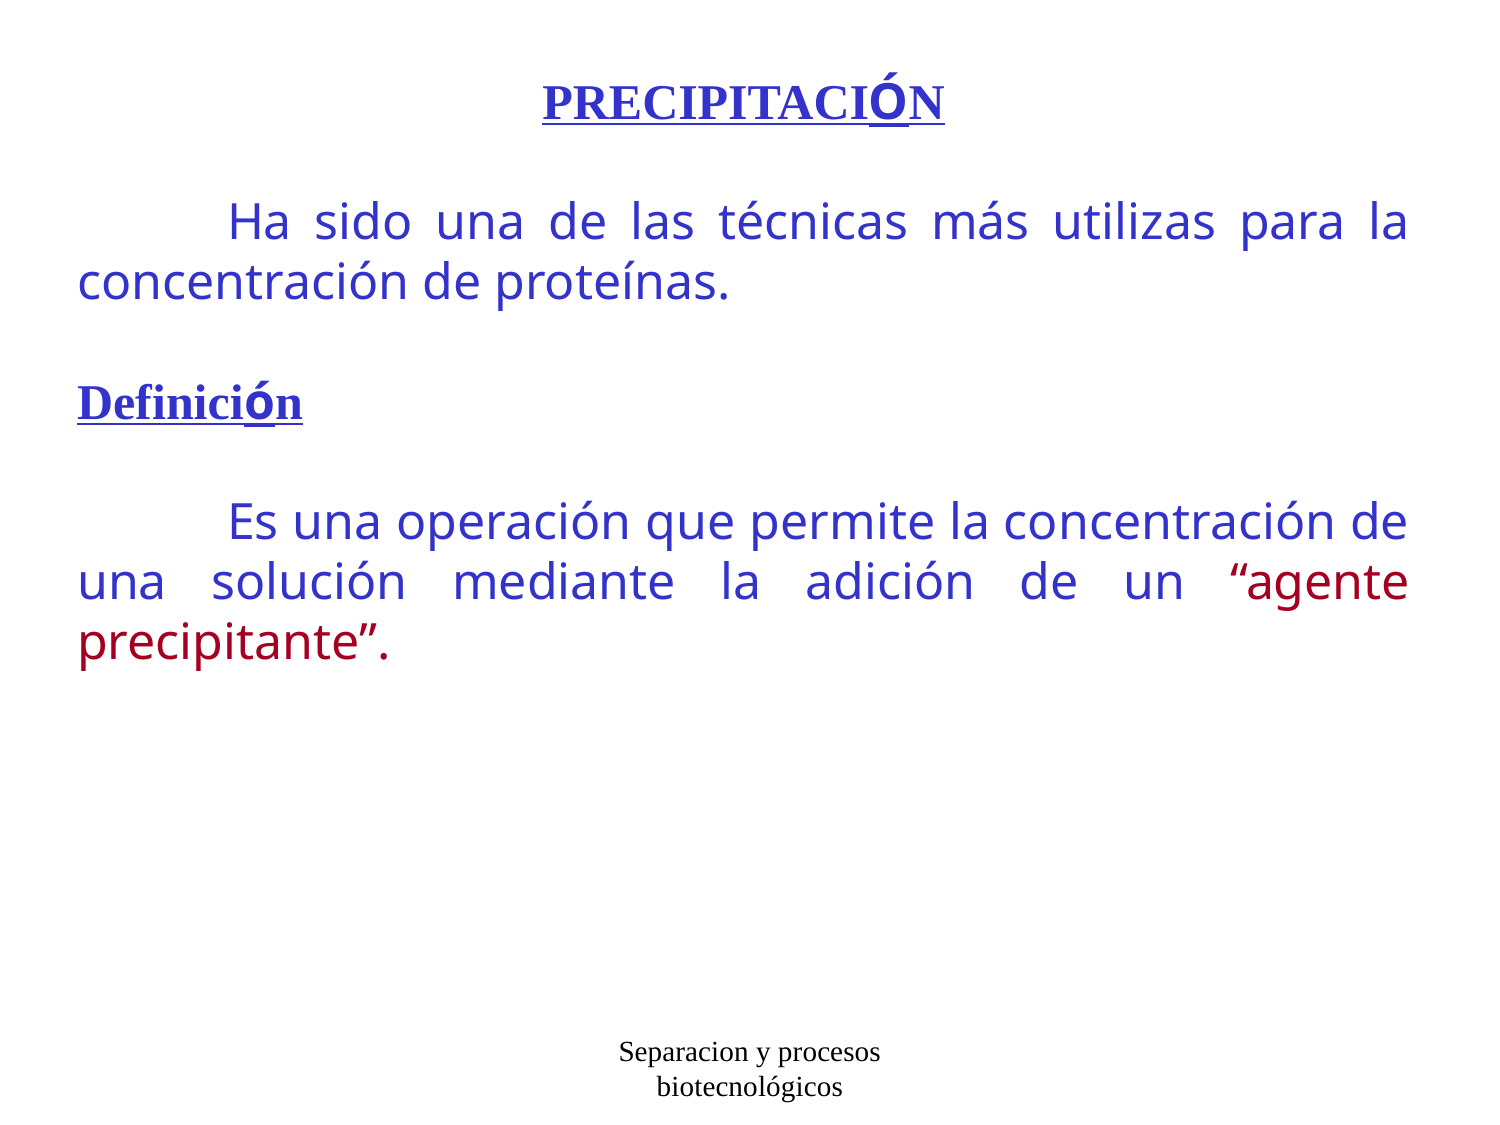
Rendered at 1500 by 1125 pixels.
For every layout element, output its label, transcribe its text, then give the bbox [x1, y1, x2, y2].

text_box PRECIPITACIÓN Ha sido una de las técnicas más utilizas para la concentración de proteínas. Definición Es una operación que permite la concentración de una solución mediante la adición de un “agente precipitante”. [62, 62, 1425, 788]
footer Separacion y procesos biotecnológicos [512, 1024, 988, 1101]
